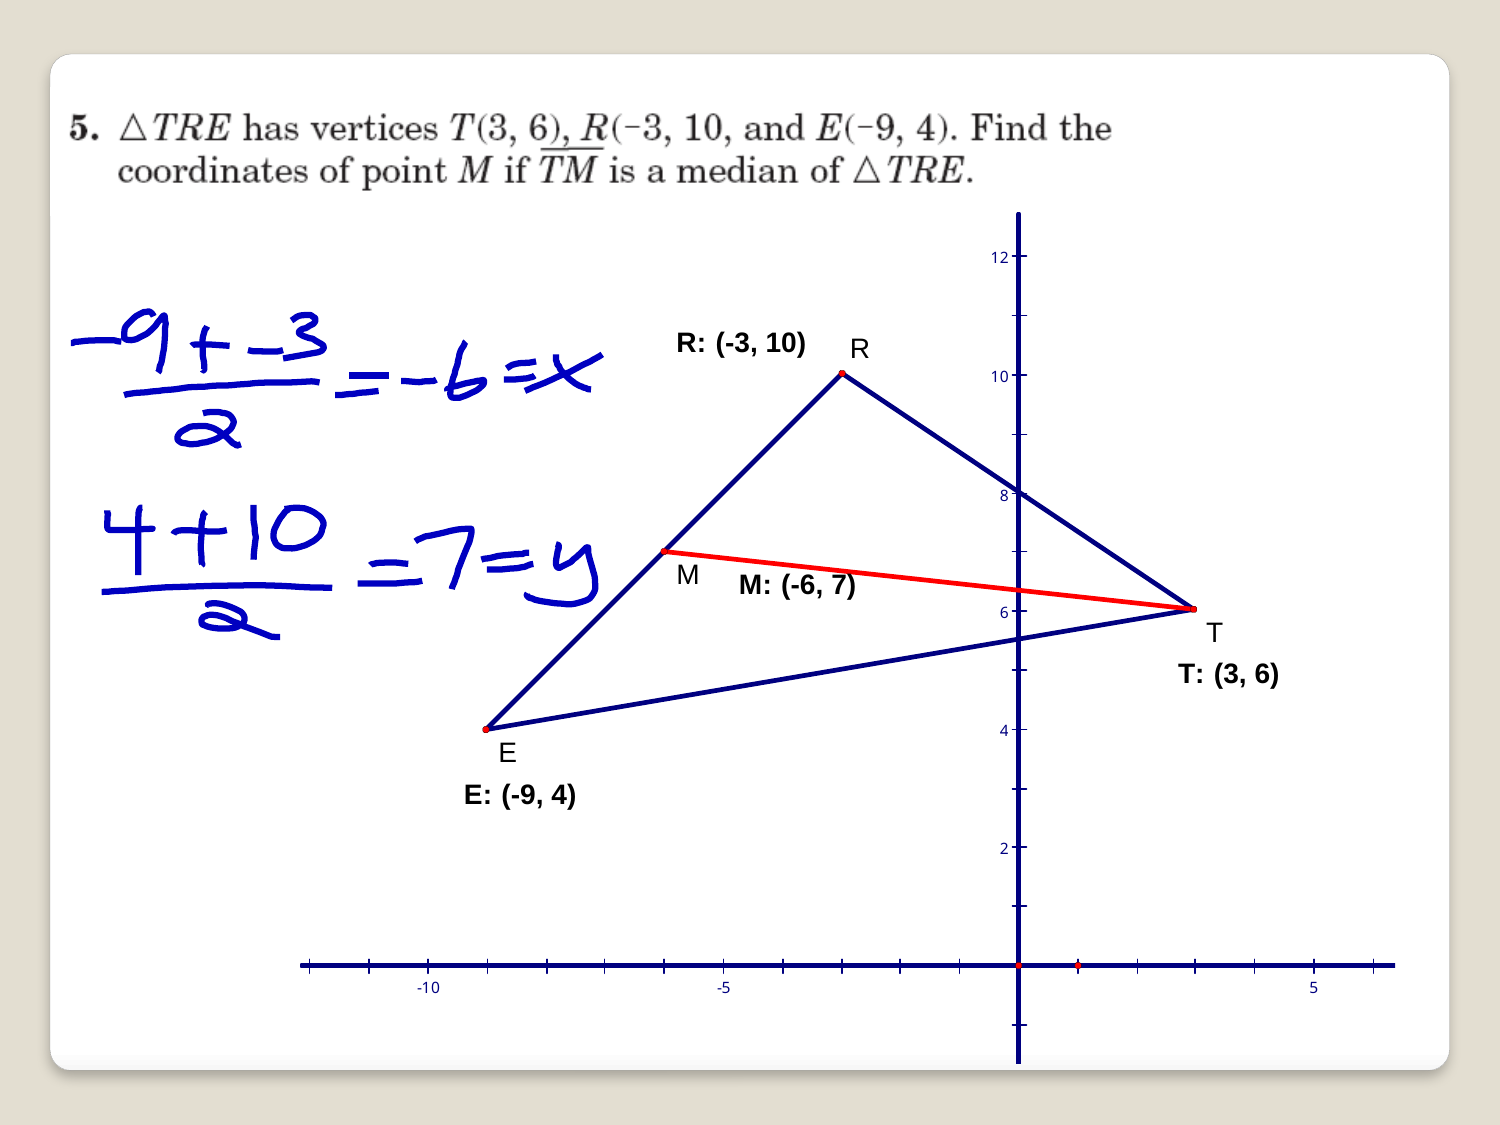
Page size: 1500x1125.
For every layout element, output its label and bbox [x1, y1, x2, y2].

text_box [282, 319, 292, 360]
text_box [206, 343, 230, 347]
picture [49, 87, 1396, 1064]
text_box [200, 602, 281, 638]
text_box [123, 310, 167, 373]
text_box [172, 529, 200, 535]
text_box [247, 349, 284, 353]
text_box [123, 381, 292, 396]
text_box [70, 339, 122, 344]
text_box [205, 529, 227, 533]
text_box [191, 343, 201, 347]
text_box [142, 523, 154, 530]
text_box [201, 325, 208, 372]
text_box [176, 411, 242, 447]
text_box [137, 506, 143, 576]
text_box [106, 510, 137, 531]
text_box [252, 504, 257, 560]
text_box [272, 507, 292, 550]
text_box [101, 584, 292, 593]
text_box [199, 511, 207, 566]
